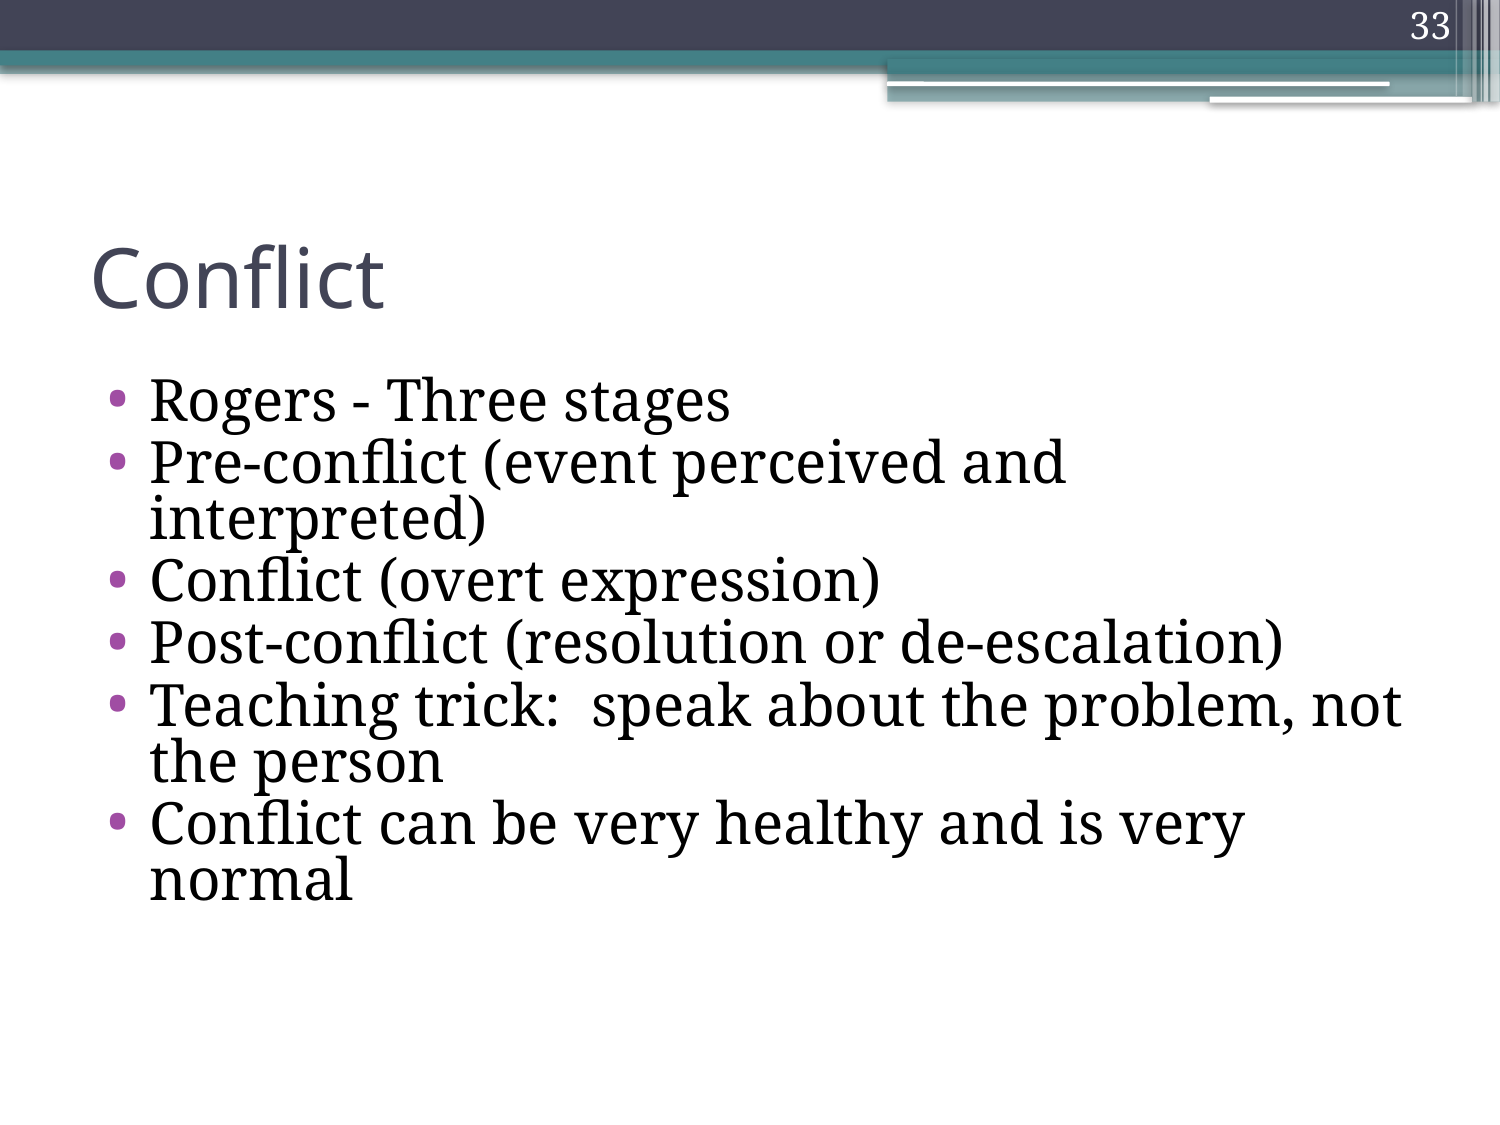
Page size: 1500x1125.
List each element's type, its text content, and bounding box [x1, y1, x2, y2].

list Rogers - Three stages Pre-conflict (event perceived and interpreted) Conflict (overt expression) Post-conflict (resolution or de-escalation) Teaching trick: speak about the problem, not the person Conflict can be very healthy and is very normal [75, 368, 1425, 1079]
slide_number 33 [1341, 0, 1466, 61]
title Conflict [75, 187, 1425, 363]
